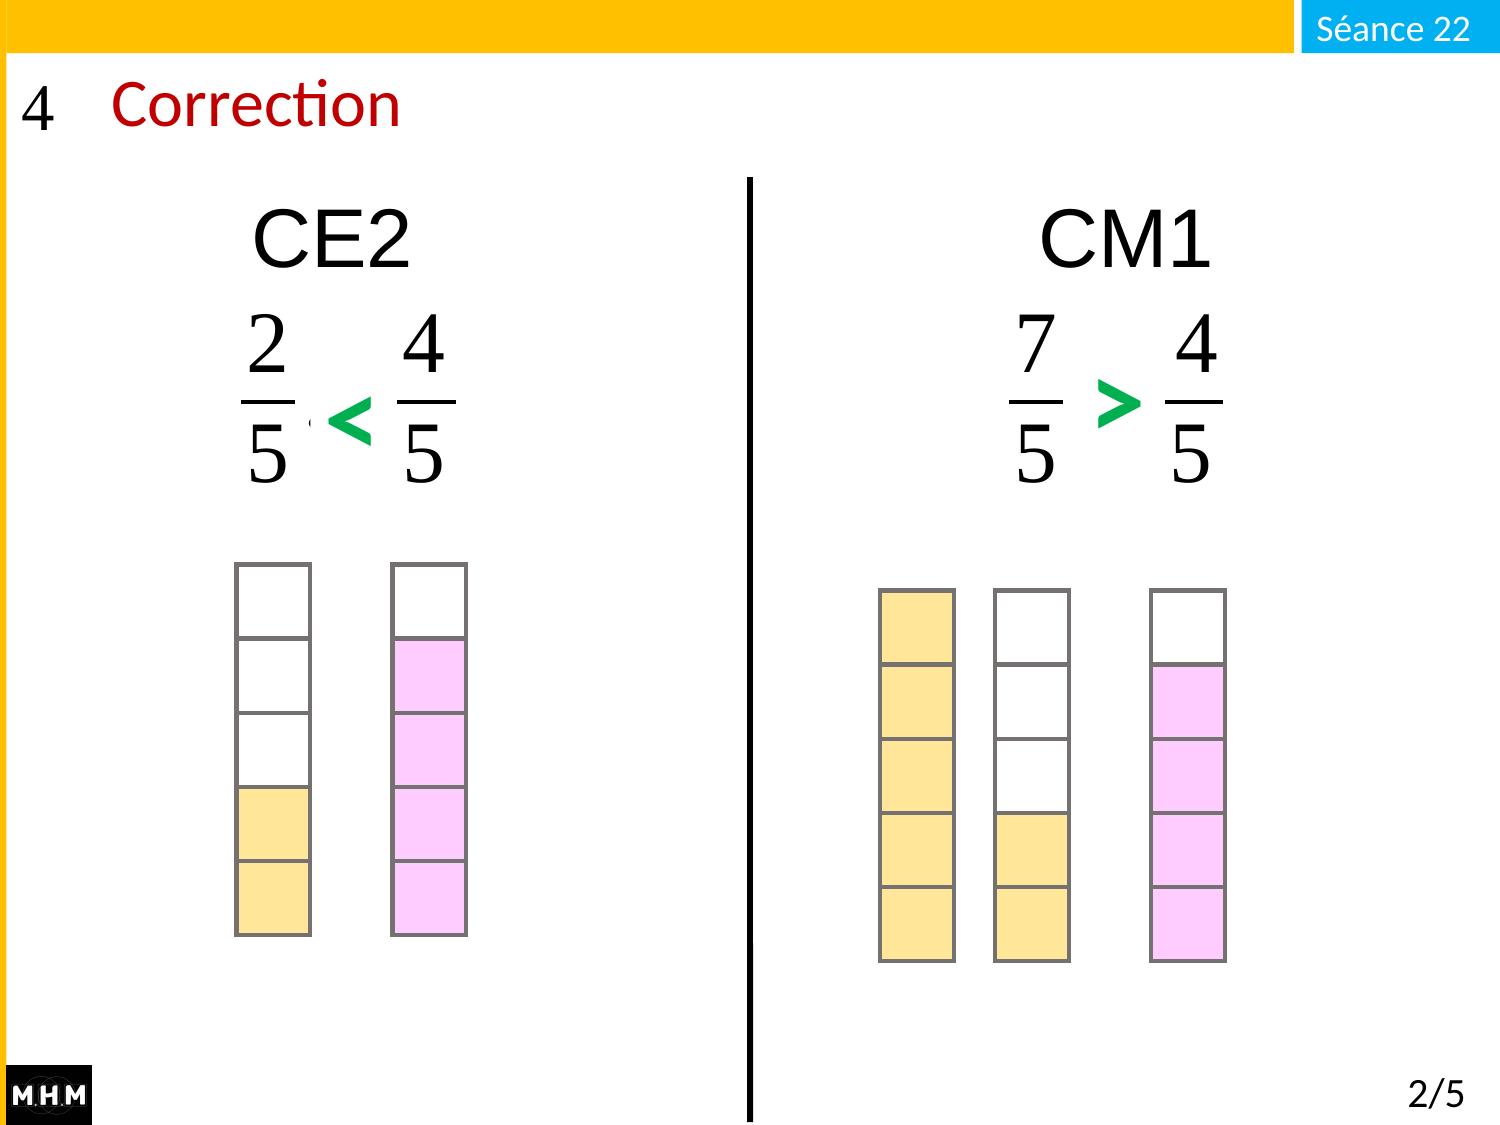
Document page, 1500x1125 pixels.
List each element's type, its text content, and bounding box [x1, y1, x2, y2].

picture [6, 1065, 92, 1125]
title Correction [96, 60, 1391, 149]
text_box < [310, 337, 393, 488]
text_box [994, 590, 1070, 962]
text_box < [1078, 339, 1160, 489]
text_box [879, 590, 955, 962]
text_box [392, 564, 467, 936]
text_box CE2 CM1 [236, 177, 1241, 296]
list 2/5 [1373, 1064, 1500, 1125]
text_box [1150, 590, 1226, 962]
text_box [236, 564, 311, 936]
